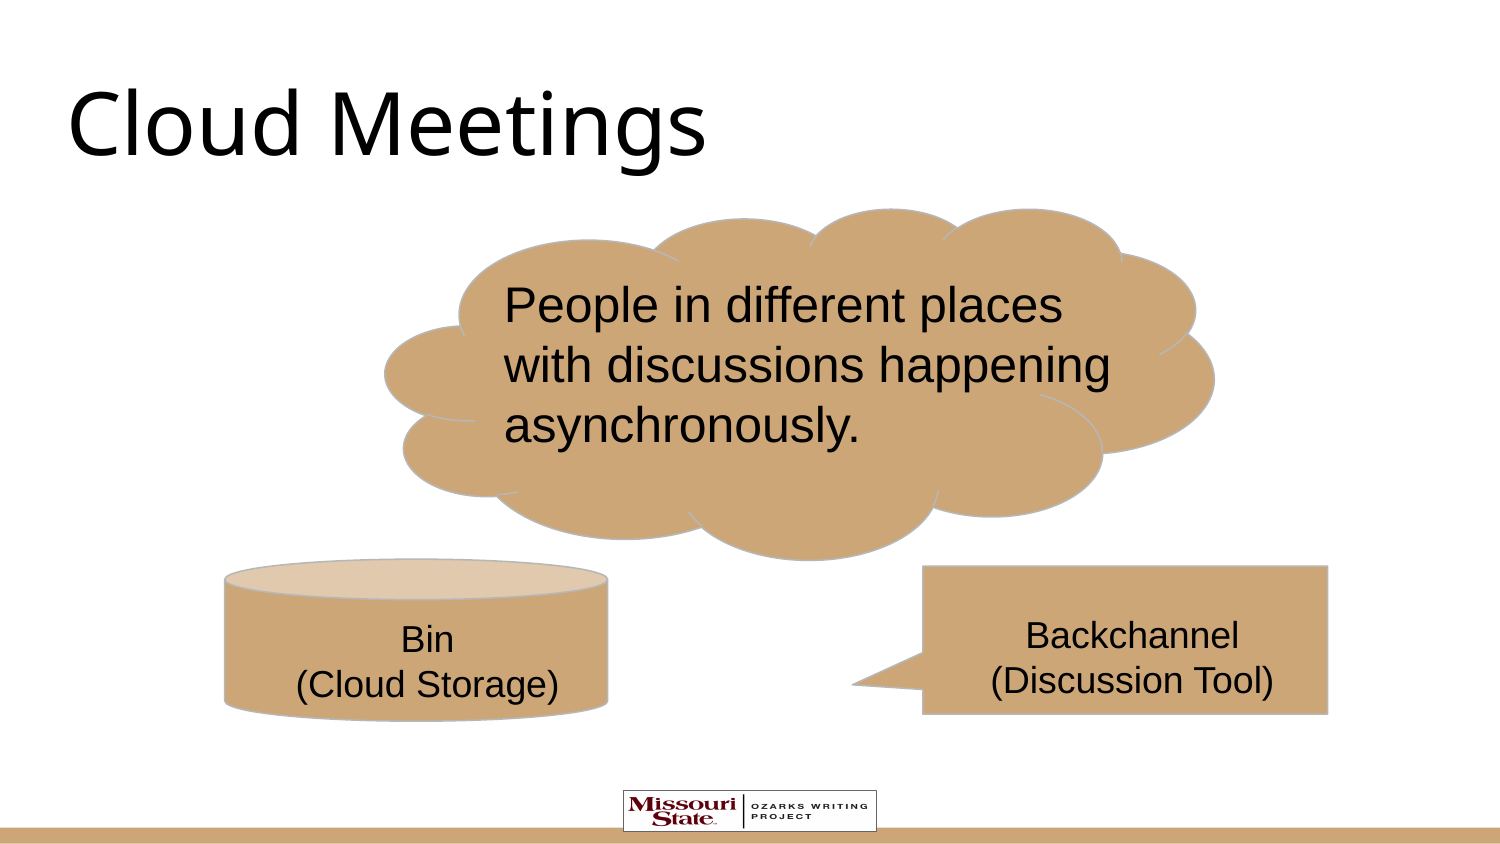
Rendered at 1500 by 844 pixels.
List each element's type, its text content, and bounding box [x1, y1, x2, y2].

picture [624, 791, 876, 831]
text_box [506, 209, 1138, 257]
text_box Backchannel (Discussion Tool) [961, 596, 1304, 681]
text_box [224, 559, 608, 722]
text_box People in different places with discussions happening asynchronously. [488, 257, 1160, 395]
text_box [852, 566, 1328, 715]
text_box [384, 265, 1215, 561]
text_box Bin (Cloud Storage) [262, 599, 593, 681]
title Cloud Meetings [51, 51, 1449, 189]
